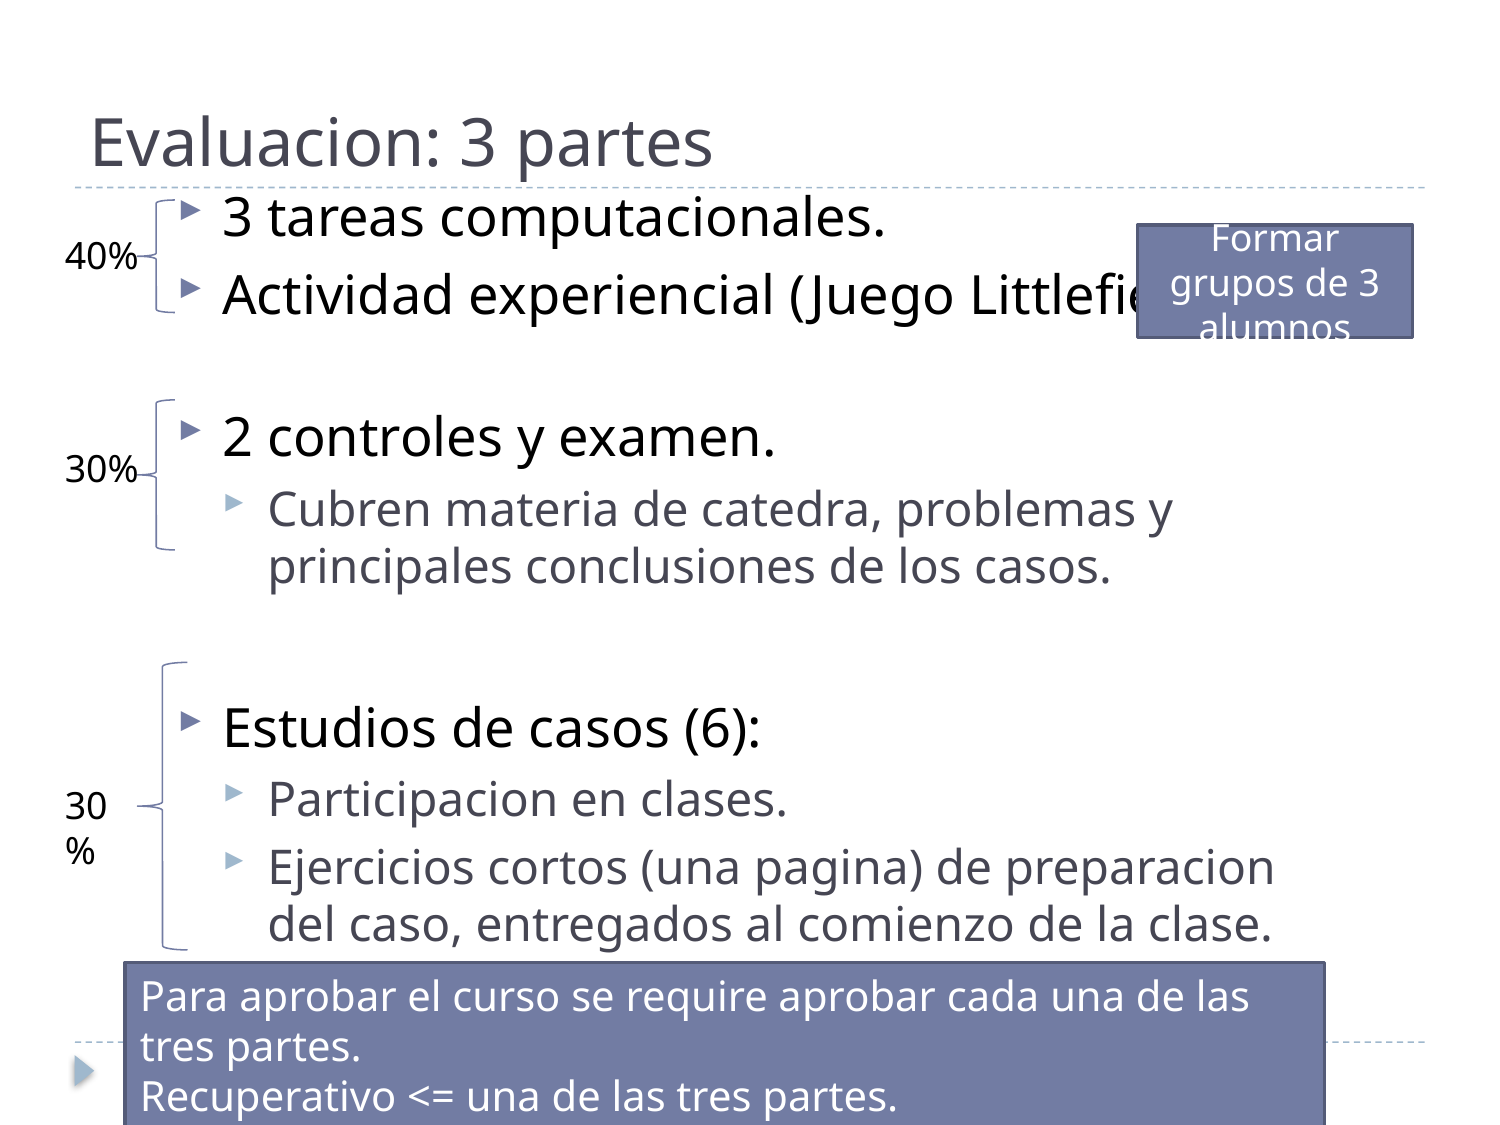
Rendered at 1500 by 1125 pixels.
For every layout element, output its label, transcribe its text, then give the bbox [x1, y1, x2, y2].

text_box 30% [50, 774, 150, 880]
text_box [150, 661, 188, 951]
text_box Formar grupos de 3 alumnos [1136, 223, 1414, 339]
text_box [155, 399, 175, 551]
list 3 tareas computacionales. Actividad experiencial (Juego Littlefield) 2 controles y examen. Cubren materia de catedra, problemas y principales conclusiones de los casos. Estudios de casos (6): Participacion en clases. Ejercicios cortos (una pagina) de preparacion del caso, entregados al comienzo de la clase. [162, 174, 1350, 985]
text_box Para aprobar el curso se require aprobar cada una de las tres partes. Recuperativo <= una de las tres partes. [123, 961, 1326, 1125]
title Evaluacion: 3 partes [75, 24, 1425, 188]
text_box 40% [50, 224, 163, 285]
text_box [155, 199, 175, 314]
text_box 30% [50, 437, 163, 498]
